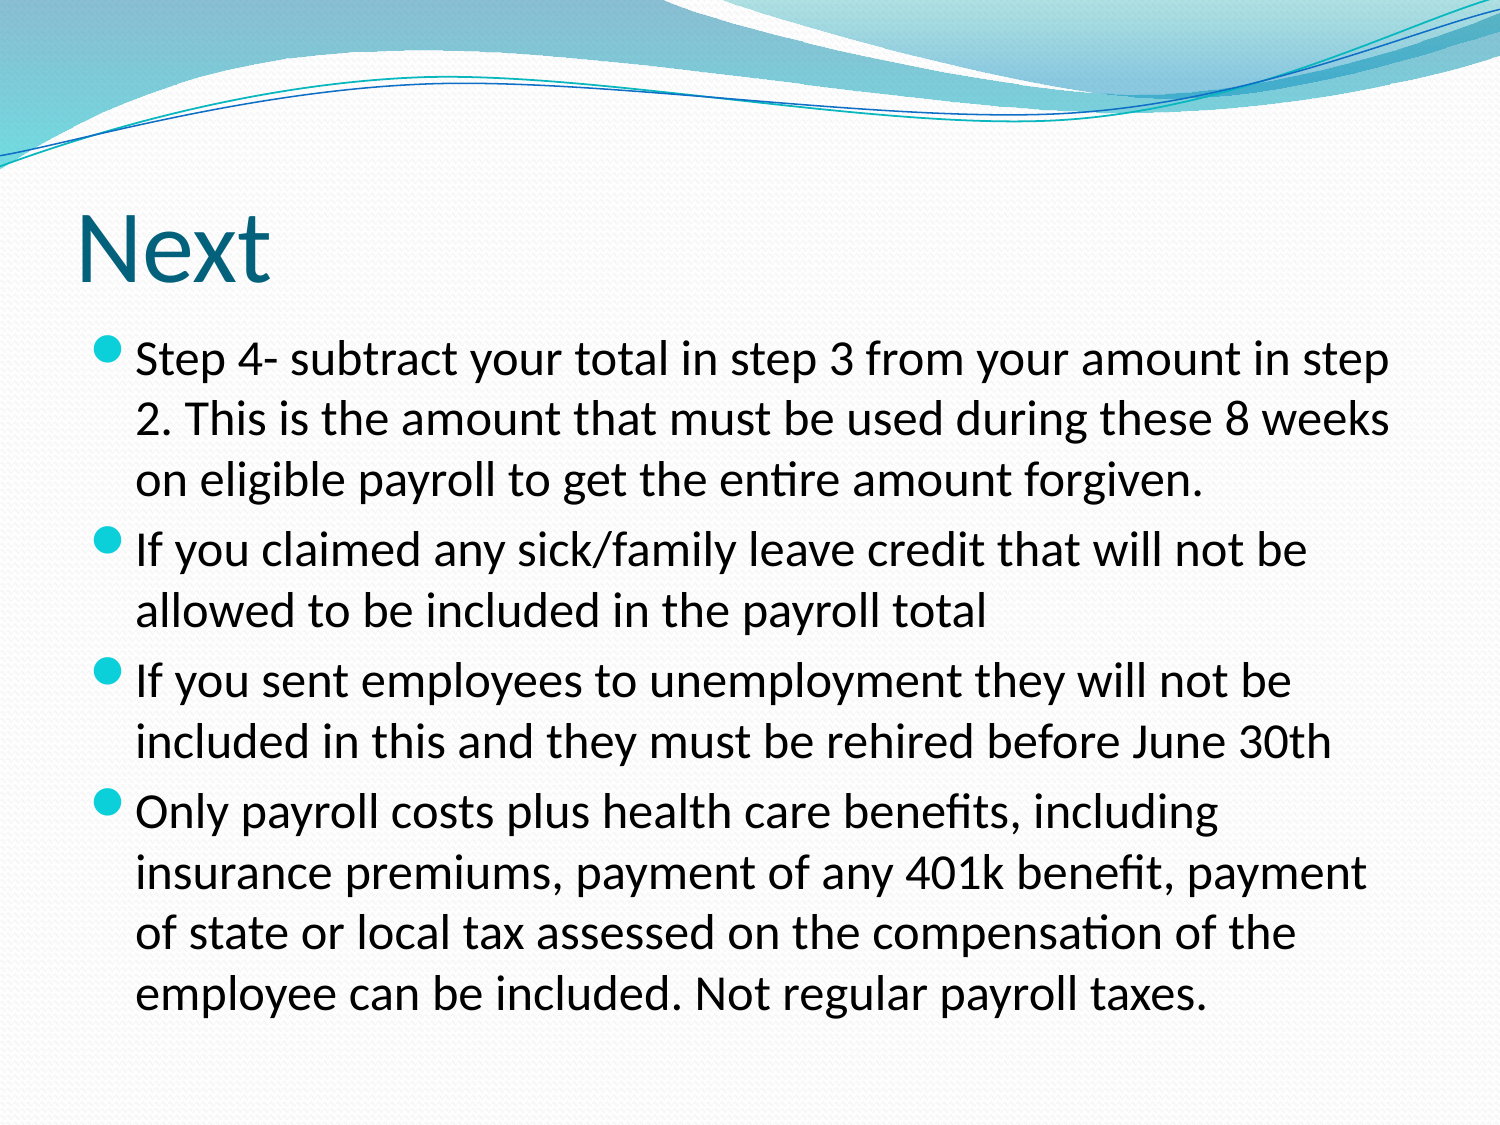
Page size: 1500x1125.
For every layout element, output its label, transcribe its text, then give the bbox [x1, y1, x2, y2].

title Next [75, 115, 1425, 303]
list Step 4- subtract your total in step 3 from your amount in step 2. This is the amount that must be used during these 8 weeks on eligible payroll to get the entire amount forgiven. If you claimed any sick/family leave credit that will not be allowed to be included in the payroll total If you sent employees to unemployment they will not be included in this and they must be rehired before June 30th Only payroll costs plus health care benefits, including insurance premiums, payment of any 401k benefit, payment of state or local tax assessed on the compensation of the employee can be included. Not regular payroll taxes. [75, 317, 1425, 1038]
